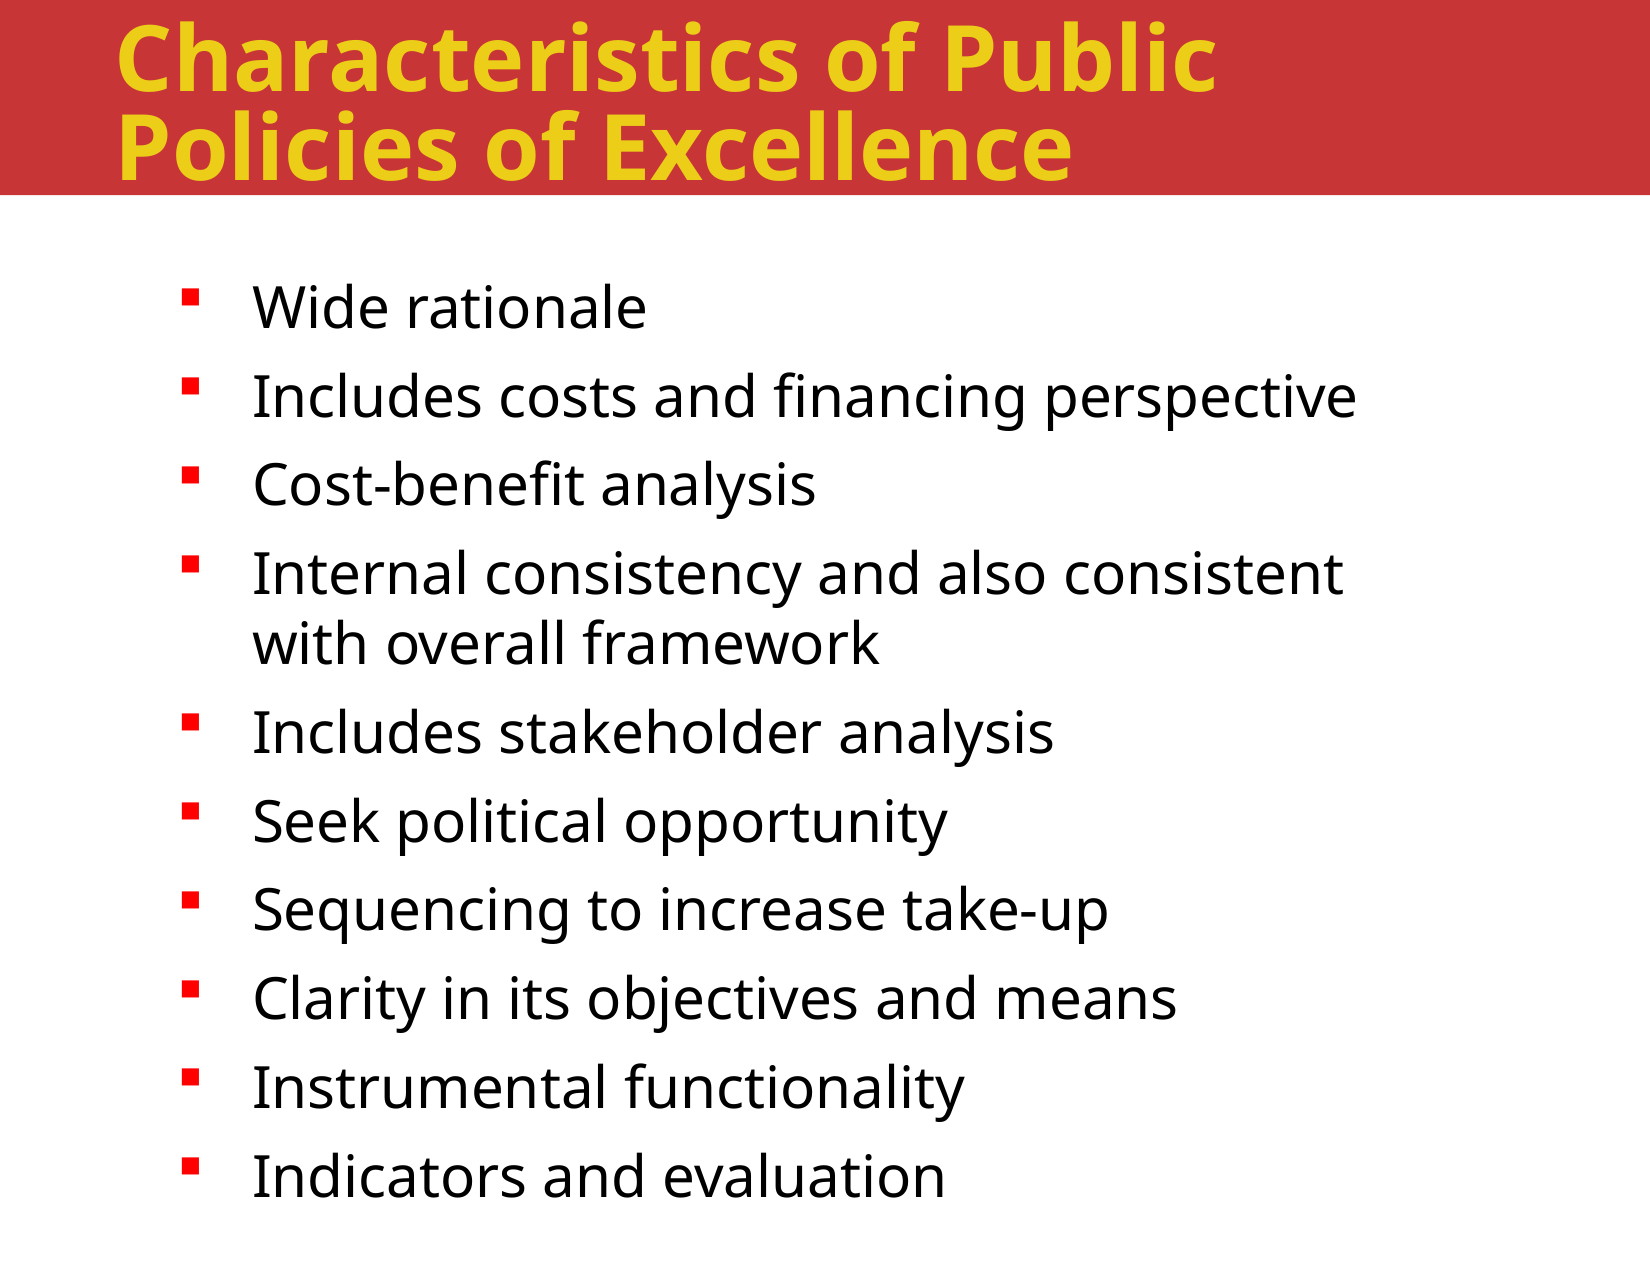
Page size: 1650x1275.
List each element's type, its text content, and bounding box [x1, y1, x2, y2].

list Wide rationale Includes costs and financing perspective Cost-benefit analysis Internal consistency and also consistent with overall framework Includes stakeholder analysis Seek political opportunity Sequencing to increase take-up Clarity in its objectives and means Instrumental functionality Indicators and evaluation [162, 262, 1525, 1263]
title Characteristics of Public Policies of Excellence [99, 12, 1588, 200]
